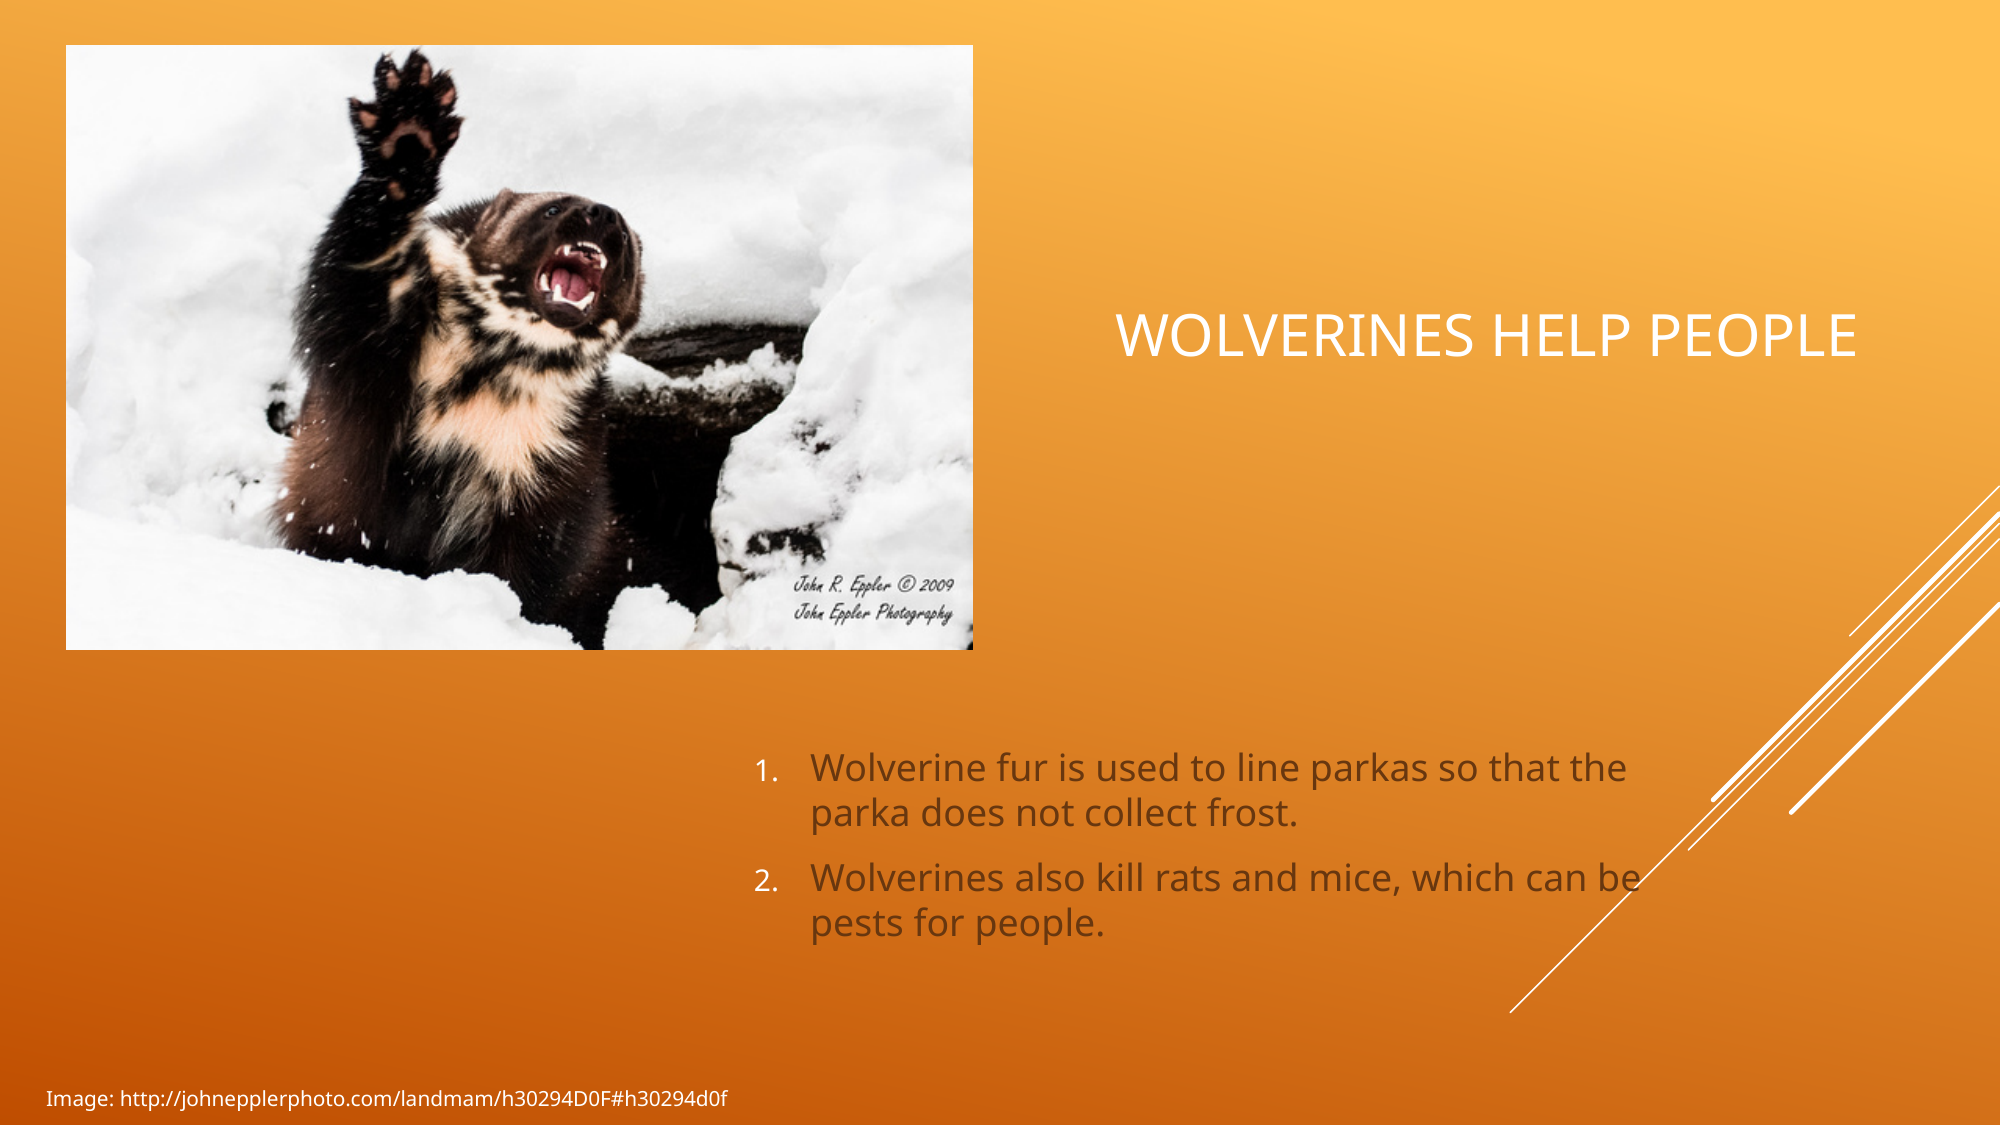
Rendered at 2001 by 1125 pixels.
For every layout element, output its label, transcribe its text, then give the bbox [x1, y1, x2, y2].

picture [65, 45, 973, 651]
text_box Image: http://johnepplerphoto.com/landmam/h30294D0F#h30294d0f [31, 1078, 1032, 1119]
list Wolverine fur is used to line parkas so that the parka does not collect frost. Wolverines also kill rats and mice, which can be pests for people. [738, 736, 1727, 1073]
title Wolverines Help People [1100, 282, 2000, 376]
